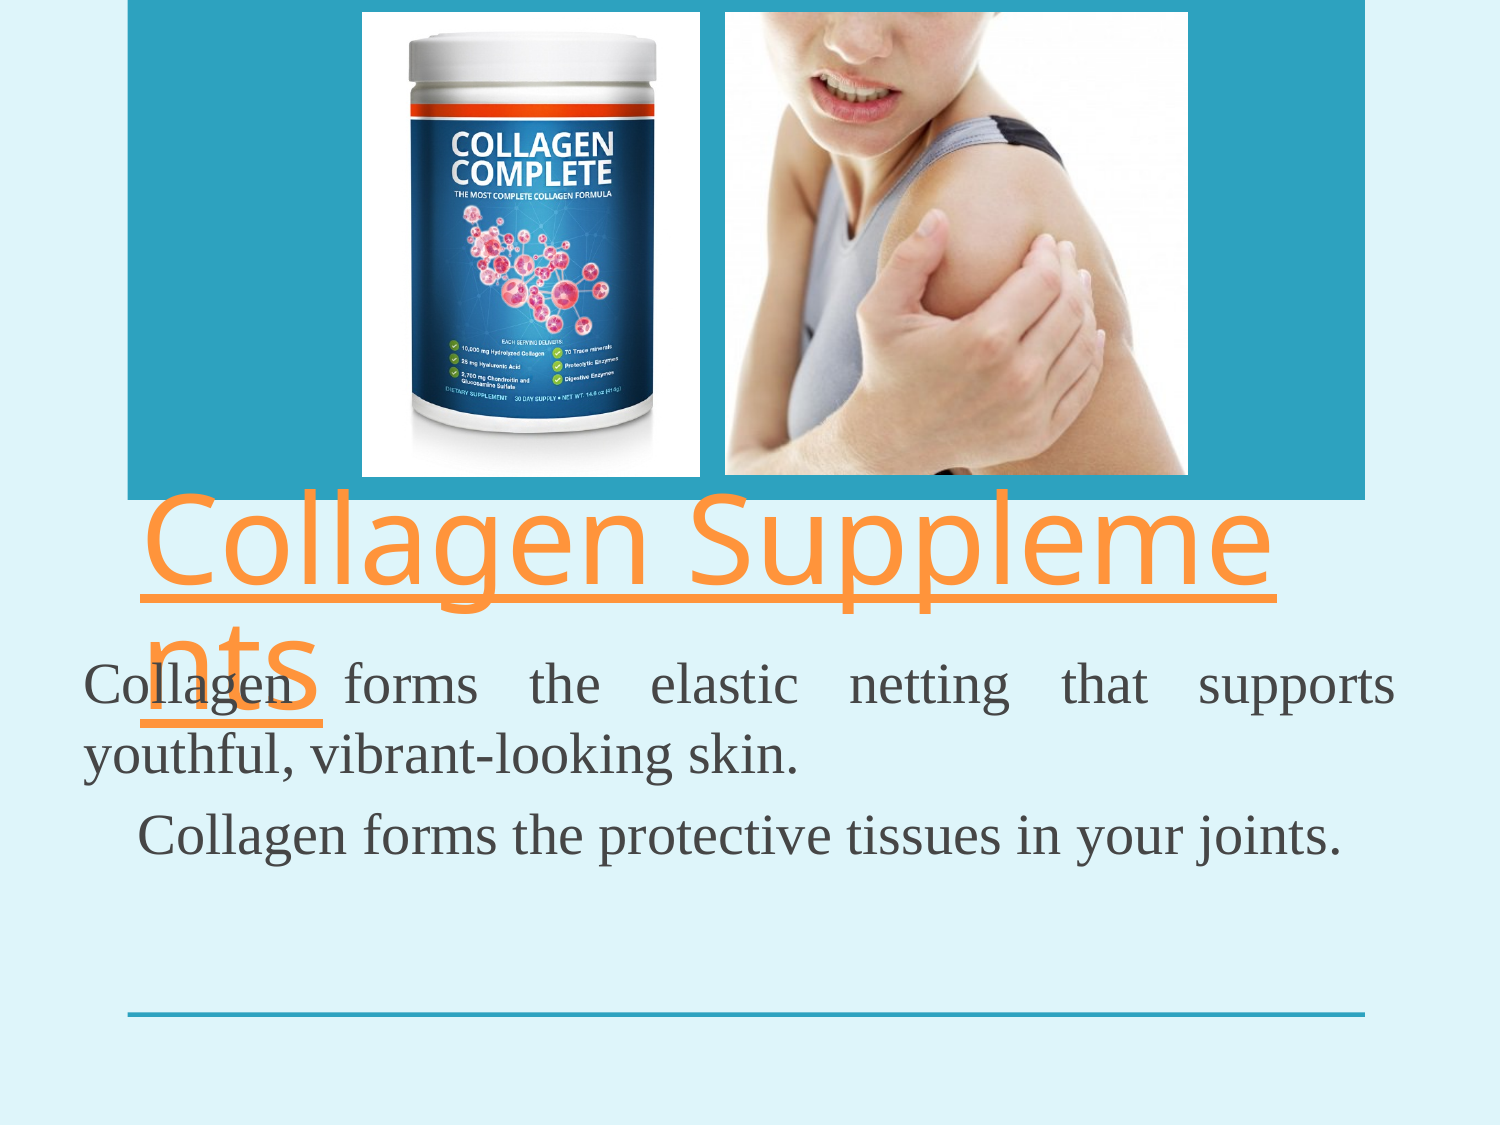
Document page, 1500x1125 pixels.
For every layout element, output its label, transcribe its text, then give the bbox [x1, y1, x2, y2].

picture [361, 11, 701, 478]
title Collagen Supplements [125, 387, 1363, 637]
subtitle Collagen forms the elastic netting that supports youthful, vibrant-looking skin. Collagen forms the protective tissues in your joints. [68, 637, 1413, 963]
picture [724, 11, 1189, 476]
